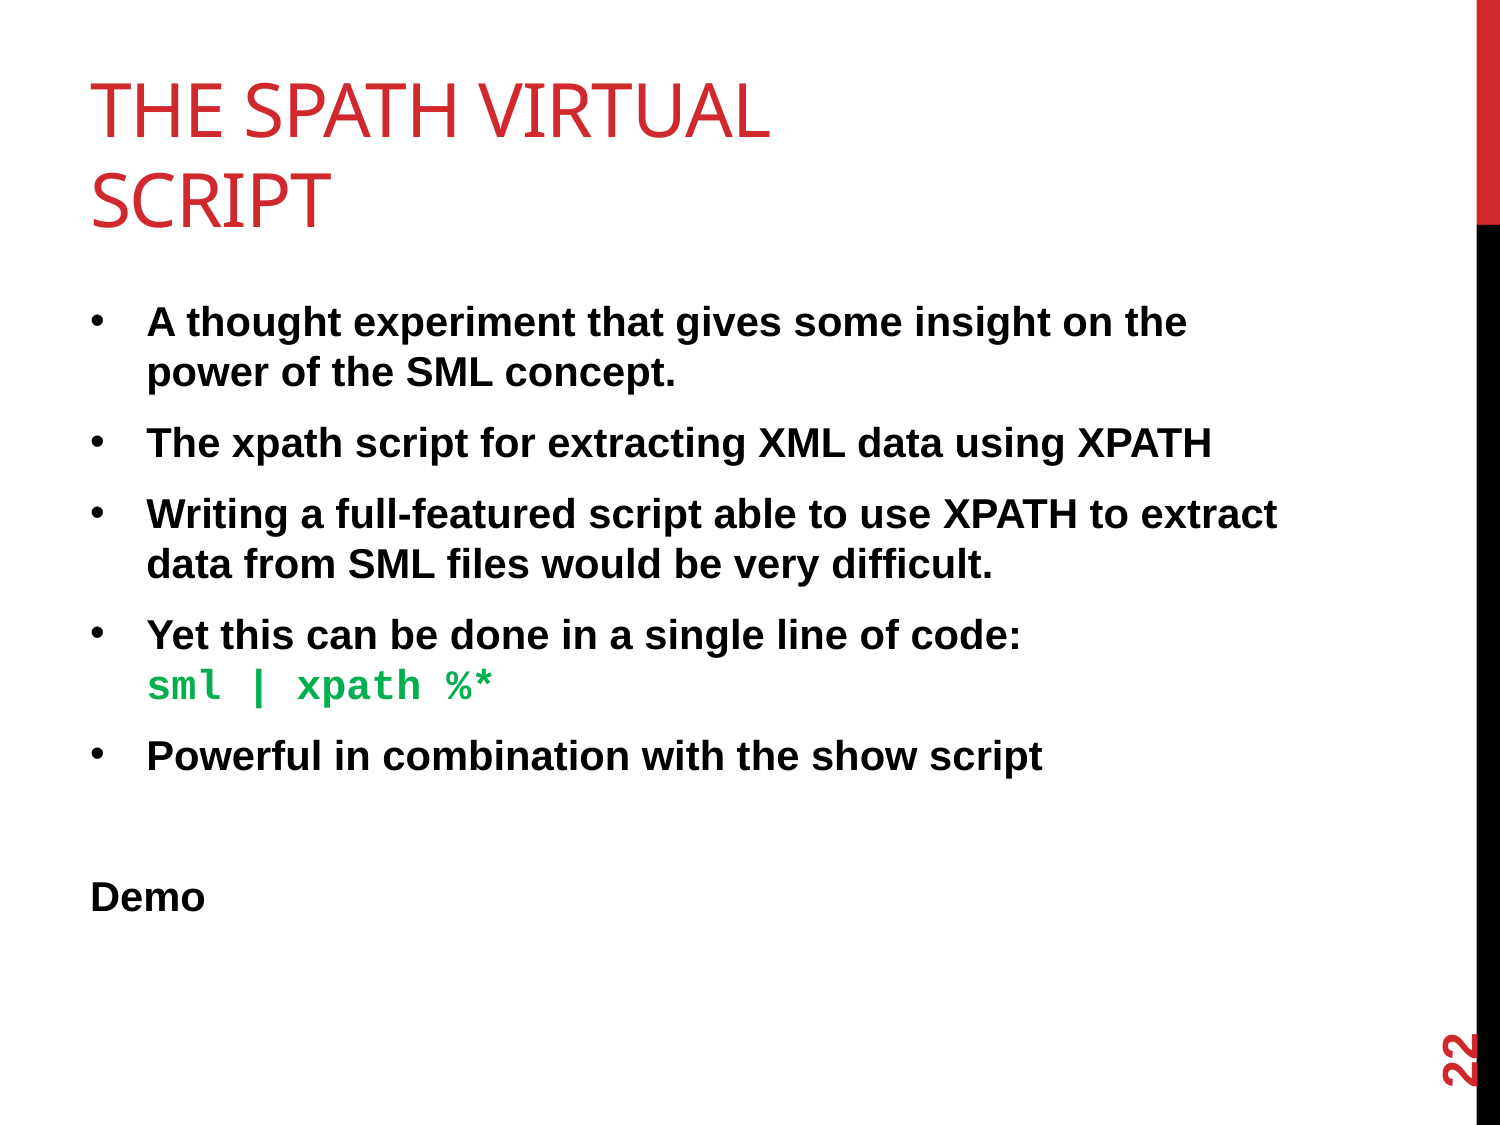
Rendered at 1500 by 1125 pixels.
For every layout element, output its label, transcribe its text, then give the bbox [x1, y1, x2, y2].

title The spath virtual script [75, 25, 1038, 250]
slide_number 22 [1427, 887, 1488, 1104]
list A thought experiment that gives some insight on the power of the SML concept. The xpath script for extracting XML data using XPATH Writing a full-featured script able to use XPATH to extract data from SML files would be very difficult. Yet this can be done in a single line of code: sml | xpath %* Powerful in combination with the show script Demo [75, 287, 1325, 1005]
